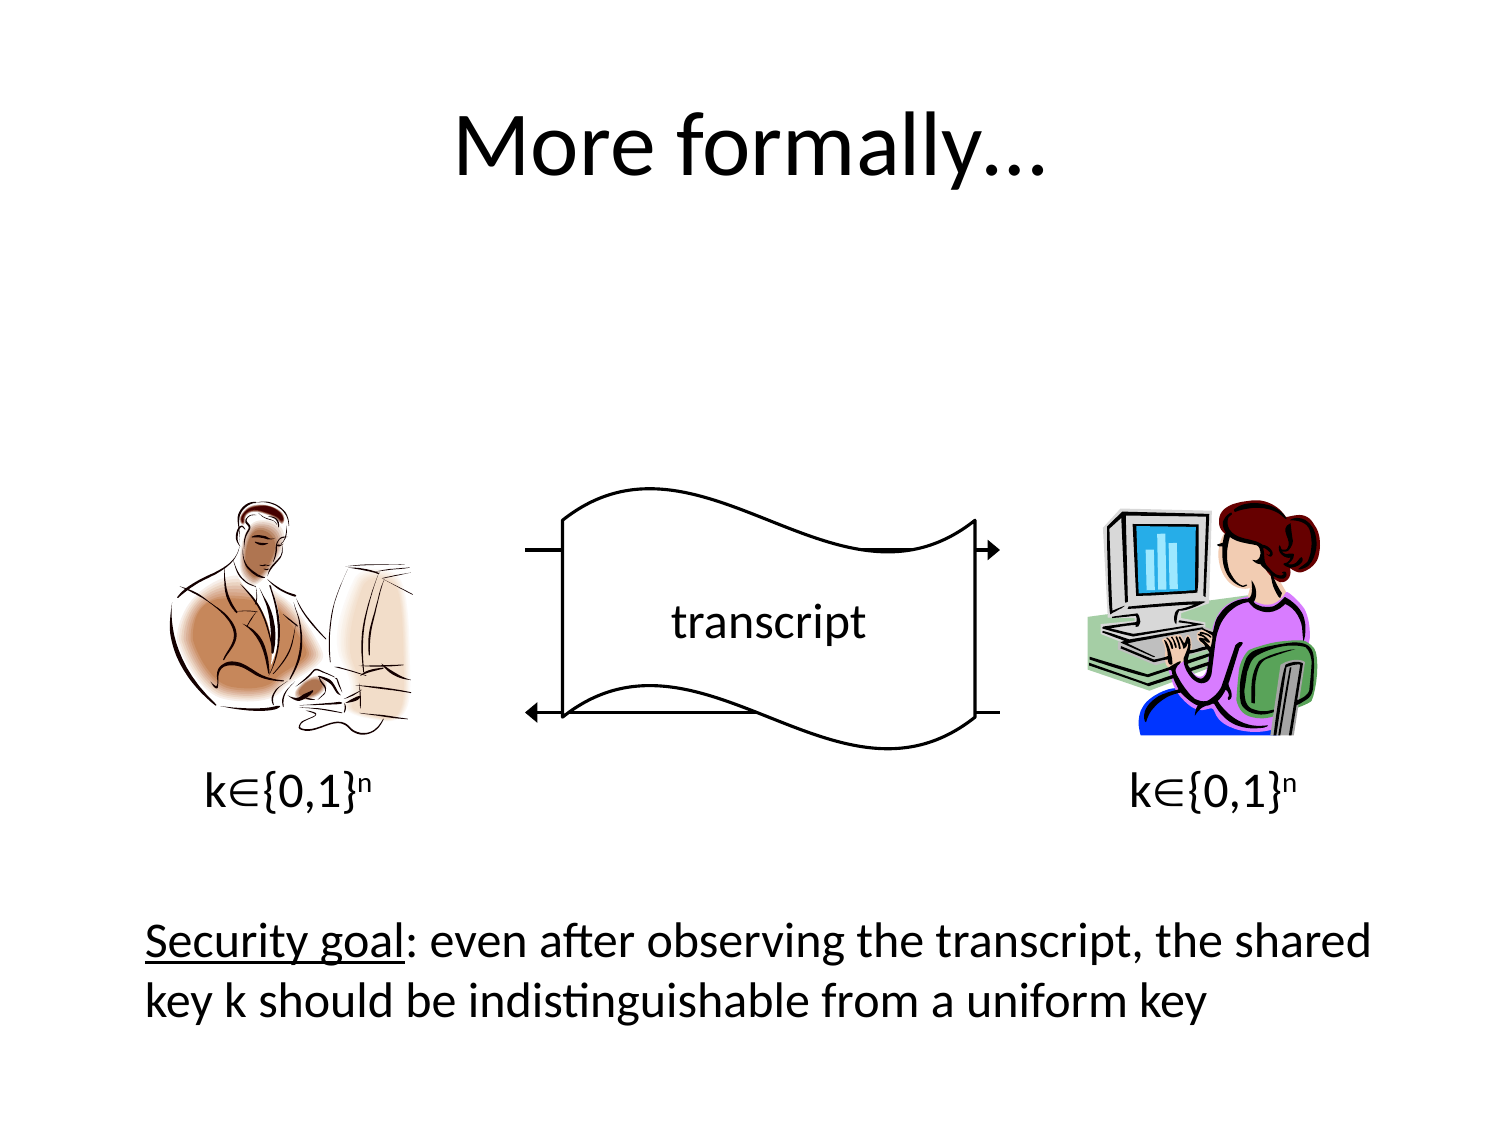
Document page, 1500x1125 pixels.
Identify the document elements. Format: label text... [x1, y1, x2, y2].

text_box k{0,1}n [1114, 749, 1313, 825]
text_box transcript [776, 721, 972, 750]
picture [162, 499, 414, 738]
text_box transcript [911, 519, 976, 549]
text_box transcript [561, 487, 862, 549]
picture [1087, 499, 1321, 738]
title More formally… [75, 45, 1425, 233]
text_box k{0,1}n [189, 749, 388, 825]
text_box transcript [561, 559, 976, 711]
text_box Security goal: even after observing the transcript, the shared key k should be indistinguishable from a uniform key [130, 899, 1399, 1035]
